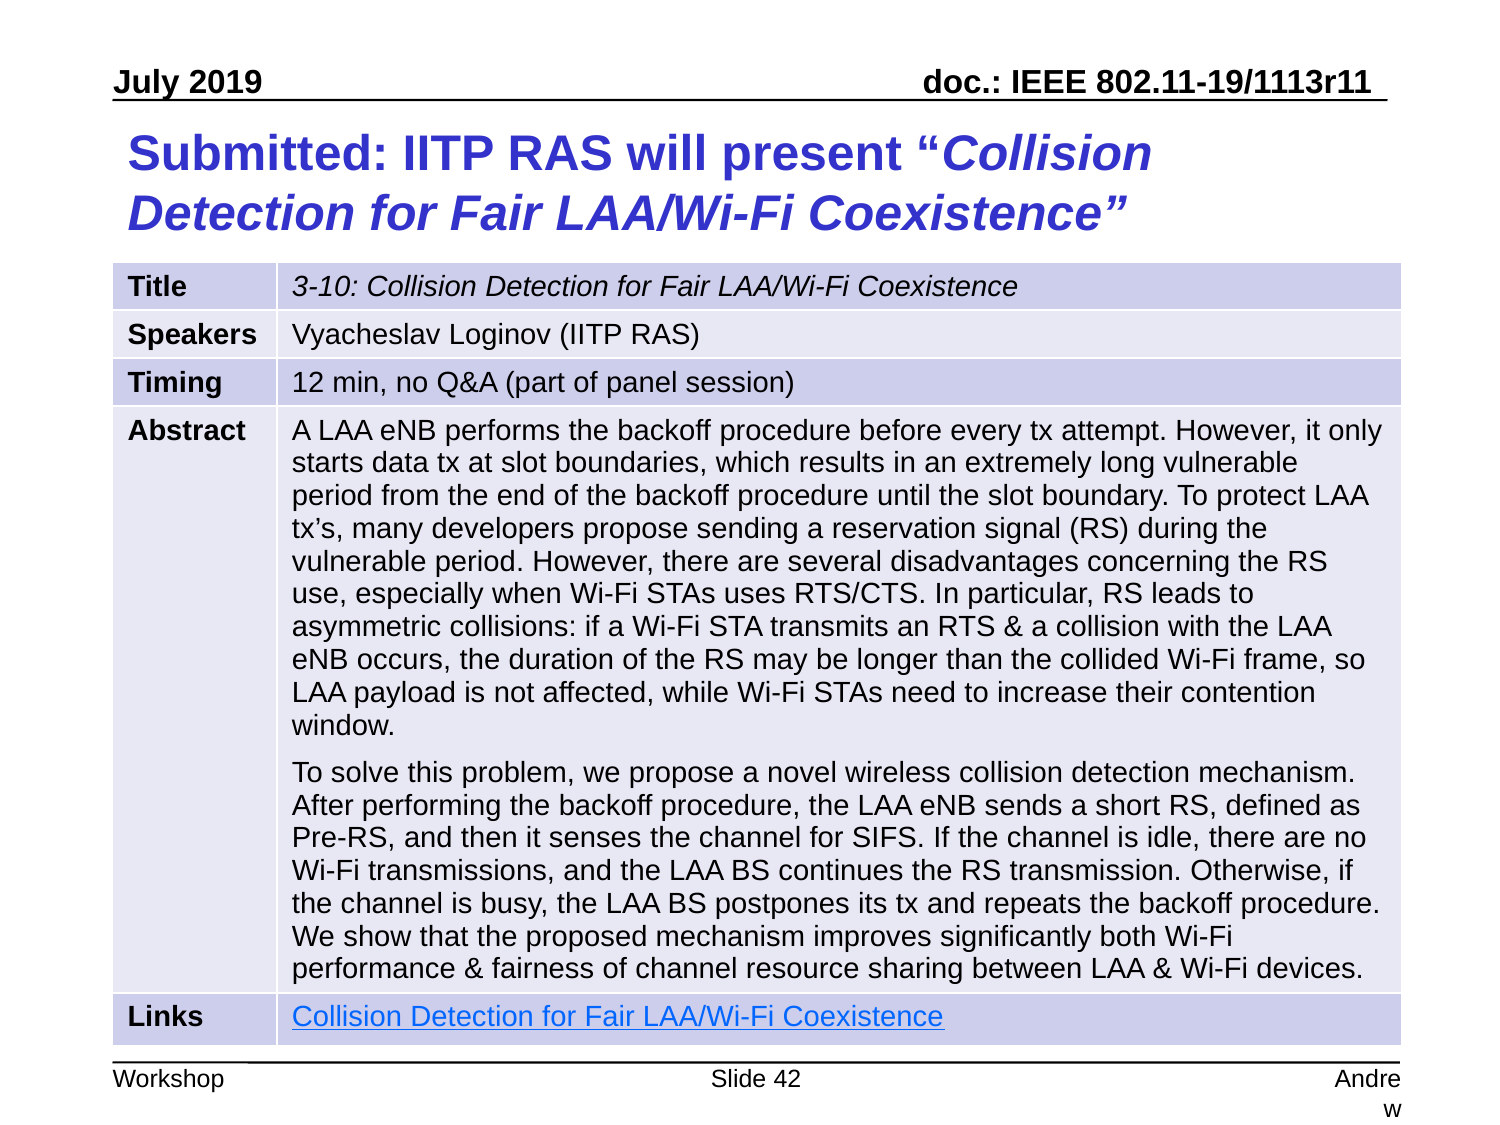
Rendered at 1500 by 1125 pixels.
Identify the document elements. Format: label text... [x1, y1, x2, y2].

table_cell 12 min, no Q&A (part of panel session) [278, 359, 1401, 405]
table_cell Abstract [113, 407, 276, 992]
table_cell A LAA eNB performs the backoff procedure before every tx attempt. However, it only starts data tx at slot boundaries, which results in an extremely long vulnerable period from the end of the backoff procedure until the slot boundary. To protect LAA tx’s, many developers propose sending a reservation signal (RS) during the vulnerable period. However, there are several disadvantages concerning the RS use, especially when Wi-Fi STAs uses RTS/CTS. In particular, RS leads to asymmetric collisions: if a Wi-Fi STA transmits an RTS & a collision with the LAA eNB occurs, the duration of the RS may be longer than the collided Wi-Fi frame, so LAA payload is not affected, while Wi-Fi STAs need to increase their contention window. To solve this problem, we propose a novel wireless collision detection mechanism. After performing the backoff procedure, the LAA eNB sends a short RS, defined as Pre-RS, and then it senses the channel for SIFS. If the channel is idle, there are no Wi-Fi transmissions, and the LAA BS continues the RS transmission. Otherwise, if the channel is busy, the LAA BS postpones its tx and repeats the backoff procedure. We show that the proposed mechanism improves significantly both Wi-Fi performance & fairness of channel resource sharing between LAA & Wi-Fi devices. [278, 407, 1401, 992]
table_cell Links [113, 994, 276, 1045]
table_header 3-10: Collision Detection for Fair LAA/Wi-Fi Coexistence [278, 263, 1401, 309]
table_cell Timing [113, 359, 276, 405]
table_cell Speakers [113, 311, 276, 357]
footer Andrew Myles, Cisco [1320, 1061, 1402, 1093]
table_cell Vyacheslav Loginov (IITP RAS) [278, 311, 1401, 357]
title Submitted: IITP RAS will present “Collision Detection for Fair LAA/Wi-Fi Coexistence” [112, 112, 1388, 262]
slide_number Slide 42 [709, 1061, 803, 1093]
table_cell Collision Detection for Fair LAA/Wi-Fi Coexistence [278, 994, 1401, 1045]
table_header Title [113, 263, 276, 309]
